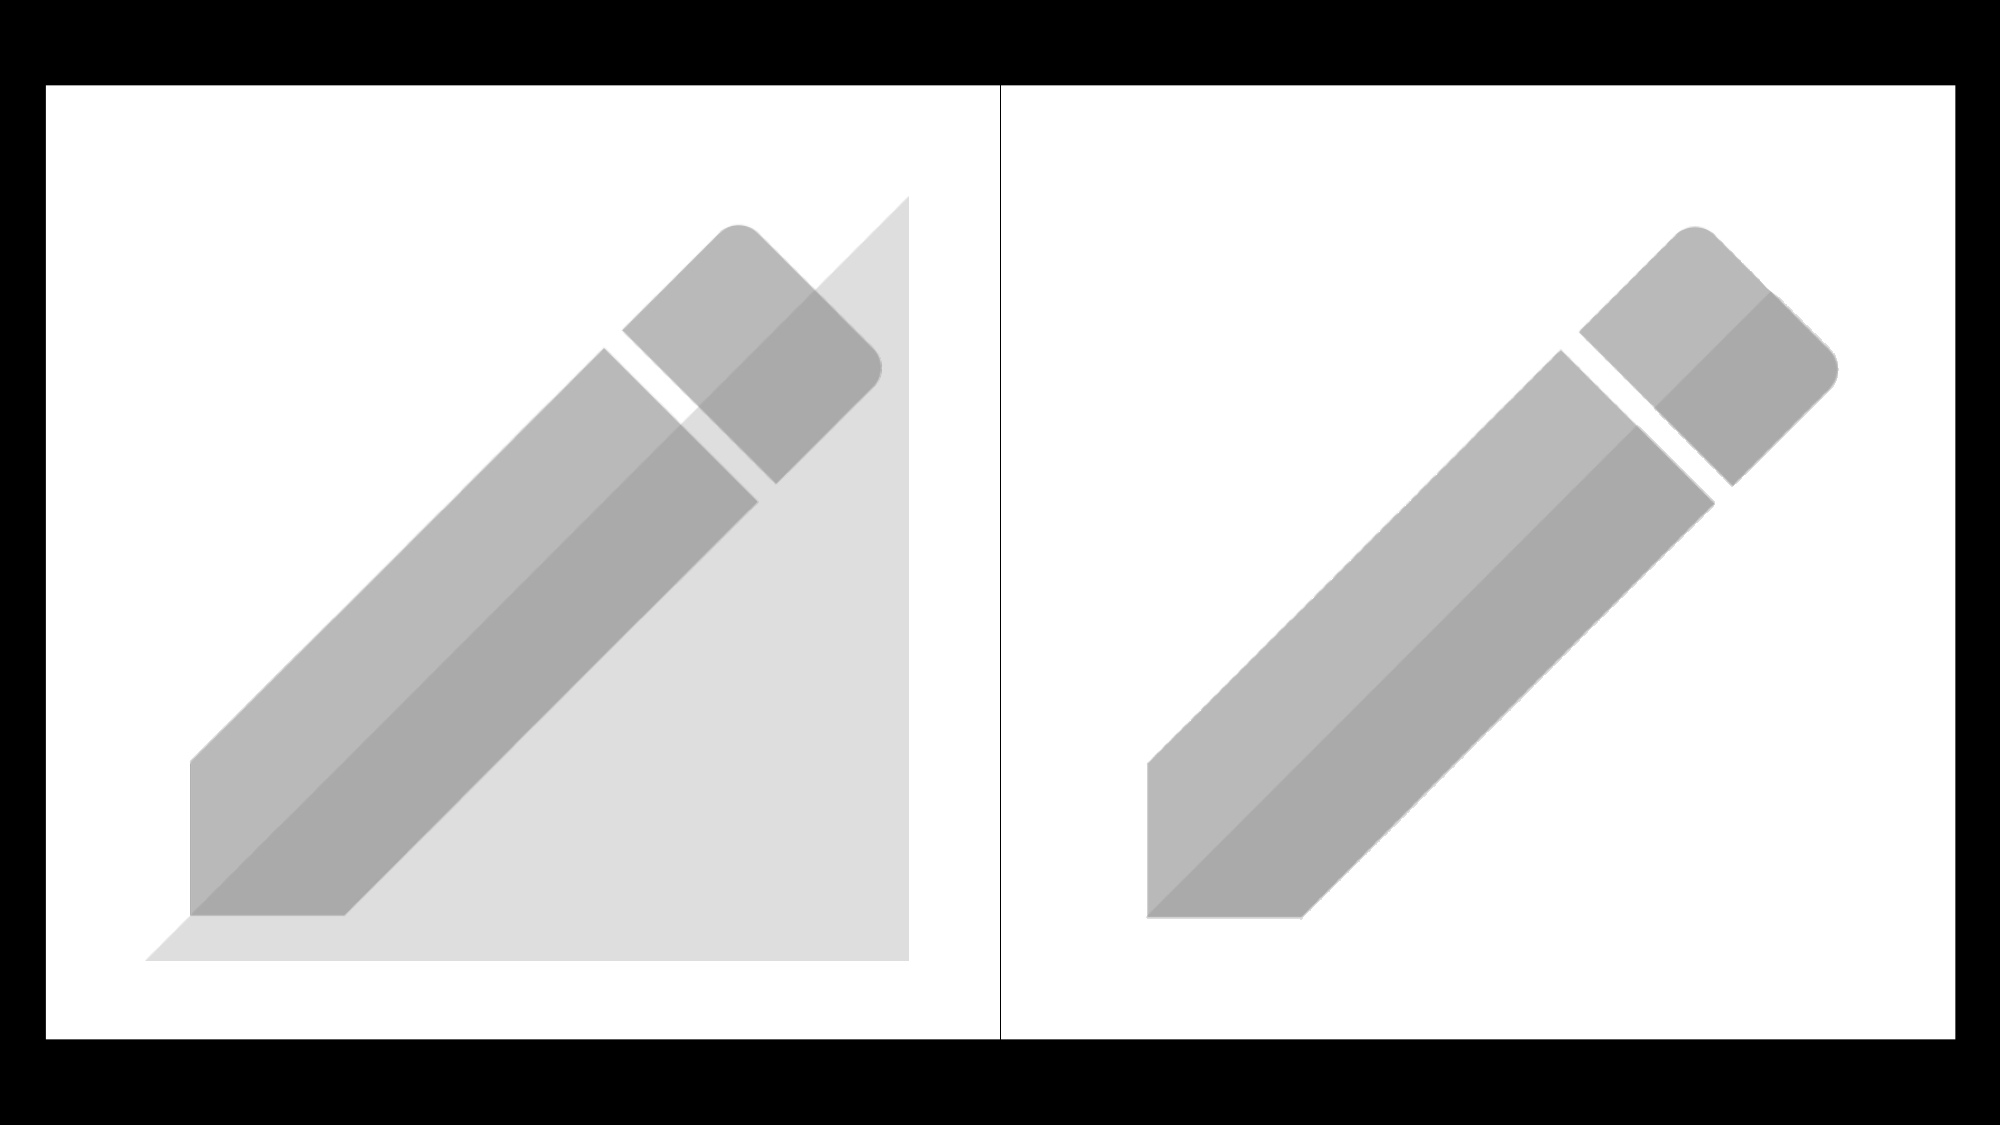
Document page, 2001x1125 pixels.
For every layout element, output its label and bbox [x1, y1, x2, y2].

text_box [1001, 85, 1956, 1040]
picture [93, 131, 952, 994]
text_box [45, 84, 1001, 1041]
